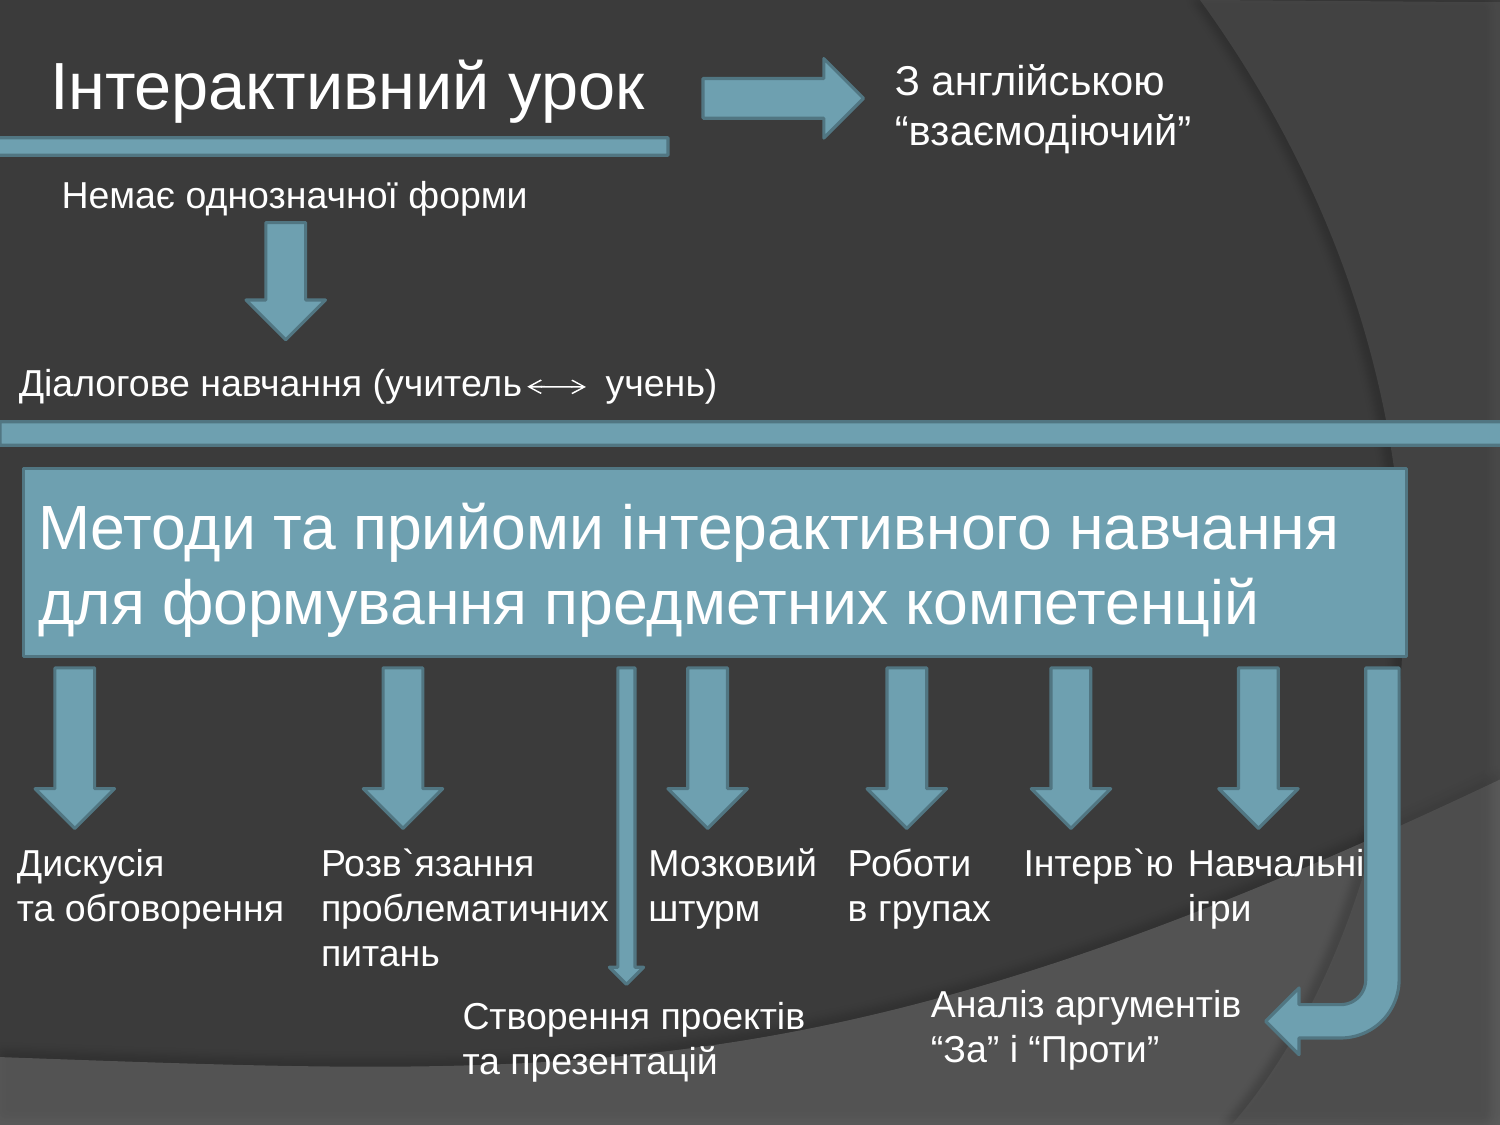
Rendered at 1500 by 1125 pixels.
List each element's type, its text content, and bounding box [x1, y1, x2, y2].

text_box З англійською “взаємодіючий” [880, 46, 1207, 162]
text_box [1264, 666, 1401, 1057]
text_box [1217, 666, 1300, 830]
text_box [33, 666, 117, 830]
text_box Методи та прийоми інтерактивного навчання для формування предметних компетенцій [22, 467, 1408, 658]
text_box Діалогове навчання (учитель учень) [4, 351, 733, 412]
text_box Інтерактивний урок [35, 35, 704, 130]
text_box [1029, 666, 1113, 830]
text_box Мозковий штурм [637, 831, 832, 937]
text_box [666, 666, 749, 830]
text_box Розв`язання проблематичних питань [306, 831, 620, 982]
text_box Створення проектів та презентацій [447, 984, 821, 1090]
text_box [607, 666, 646, 984]
text_box [0, 420, 1500, 447]
text_box [0, 136, 670, 157]
text_box Інтерв`ю [1008, 831, 1173, 892]
text_box [361, 666, 445, 830]
text_box [701, 57, 865, 140]
text_box Роботи в групах [832, 831, 1006, 937]
text_box [244, 221, 327, 341]
text_box [865, 666, 949, 830]
text_box Аналіз аргументів “За” і “Проти” [916, 972, 1257, 1078]
text_box Навчальні ігри [1173, 831, 1364, 937]
text_box Дискусія та обговорення [2, 831, 299, 937]
text_box Немає однозначної форми [46, 163, 727, 224]
